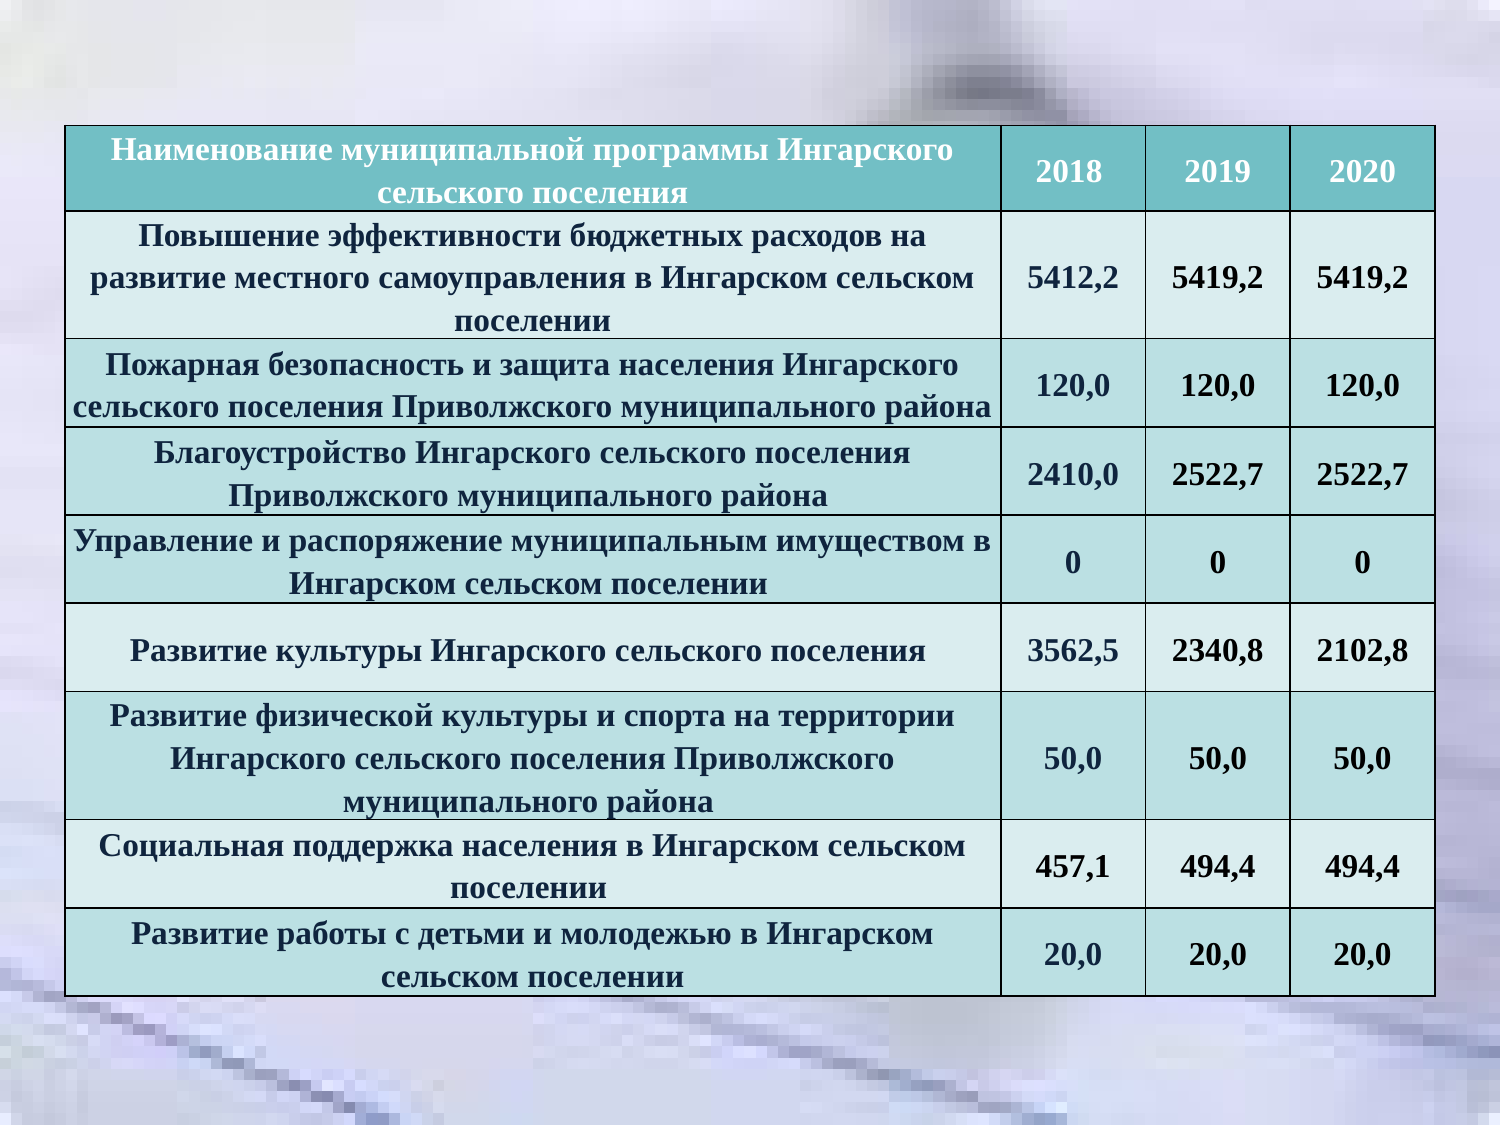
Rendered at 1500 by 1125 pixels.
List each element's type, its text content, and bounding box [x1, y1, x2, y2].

table_cell 0 [1291, 516, 1434, 602]
table_cell 50,0 [1002, 692, 1145, 819]
table_cell 50,0 [1291, 692, 1434, 819]
table_cell Социальная поддержка населения в Ингарском сельском поселении [66, 820, 1000, 907]
table_cell Развитие физической культуры и спорта на территории Ингарского сельского поселения Приволжского муниципального района [66, 692, 1000, 819]
picture [0, 0, 1500, 1125]
table_cell 3562,5 [1002, 604, 1145, 691]
table_cell 2522,7 [1146, 428, 1289, 514]
table_cell Развитие культуры Ингарского сельского поселения [66, 604, 1000, 691]
table_cell 2102,8 [1291, 604, 1434, 691]
table_cell 2522,7 [1291, 428, 1434, 514]
table_cell 0 [1002, 516, 1145, 602]
table_cell 20,0 [1002, 909, 1145, 995]
table_cell 120,0 [1291, 339, 1434, 426]
table_cell 5419,2 [1146, 212, 1289, 338]
table_cell 5419,2 [1291, 212, 1434, 338]
table_cell Развитие работы с детьми и молодежью в Ингарском сельском поселении [66, 909, 1000, 995]
table_cell 2340,8 [1146, 604, 1289, 691]
table_cell 5412,2 [1002, 212, 1145, 338]
table_header 2020 [1291, 126, 1434, 210]
table_cell 494,4 [1146, 820, 1289, 907]
table_cell Пожарная безопасность и защита населения Ингарского сельского поселения Приволжского муниципального района [66, 339, 1000, 426]
table_cell 0 [1146, 516, 1289, 602]
table_header 2018 [1002, 126, 1145, 210]
table_cell Повышение эффективности бюджетных расходов на развитие местного самоуправления в Ингарском сельском поселении [66, 212, 1000, 338]
table_cell 50,0 [1146, 692, 1289, 819]
table_cell Благоустройство Ингарского сельского поселения Приволжского муниципального района [66, 428, 1000, 514]
table_header 2019 [1146, 126, 1289, 210]
table_cell 20,0 [1146, 909, 1289, 995]
table_cell 120,0 [1146, 339, 1289, 426]
table_header Наименование муниципальной программы Ингарского сельского поселения [66, 126, 1000, 210]
table_cell 494,4 [1291, 820, 1434, 907]
table_cell 457,1 [1002, 820, 1145, 907]
table_cell Управление и распоряжение муниципальным имуществом в Ингарском сельском поселении [66, 516, 1000, 602]
table_cell 2410,0 [1002, 428, 1145, 514]
table_cell 20,0 [1291, 909, 1434, 995]
table_cell 120,0 [1002, 339, 1145, 426]
